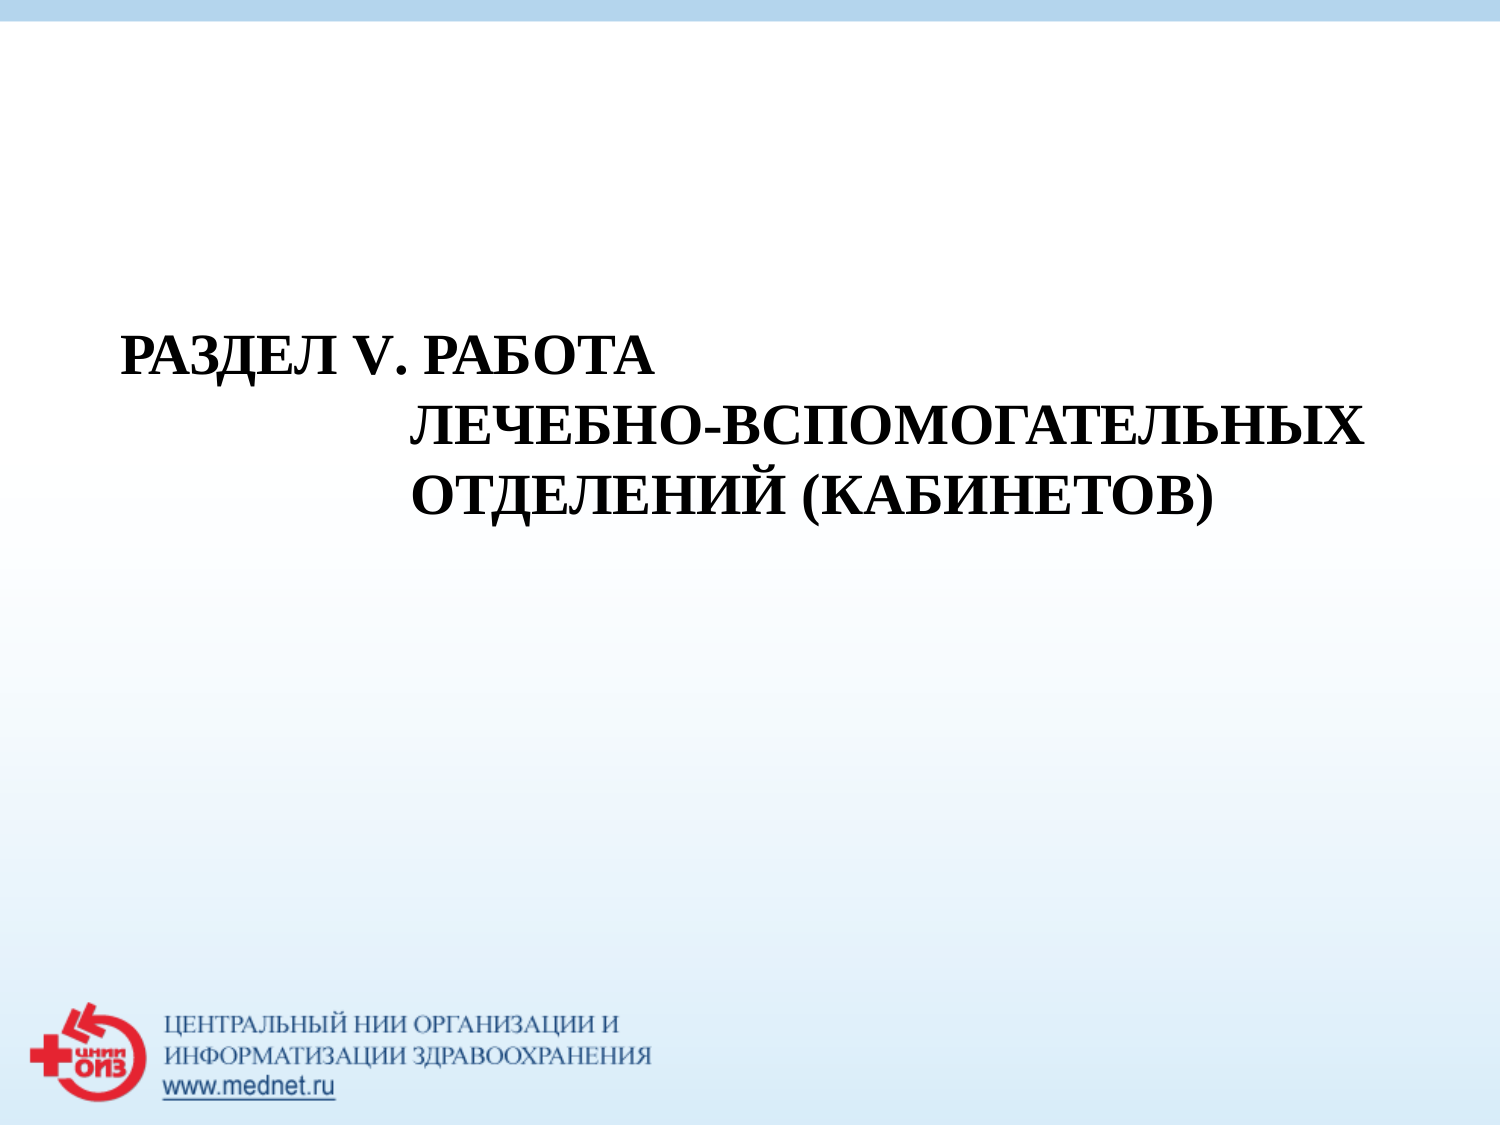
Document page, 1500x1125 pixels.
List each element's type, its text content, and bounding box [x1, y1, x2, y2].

text_box РАЗДЕЛ V. РАБОТА ЛЕЧЕБНО-ВСПОМОГАТЕЛЬНЫХ ОТДЕЛЕНИЙ (КАБИНЕТОВ) [62, 287, 1425, 625]
picture [0, 0, 1500, 1125]
